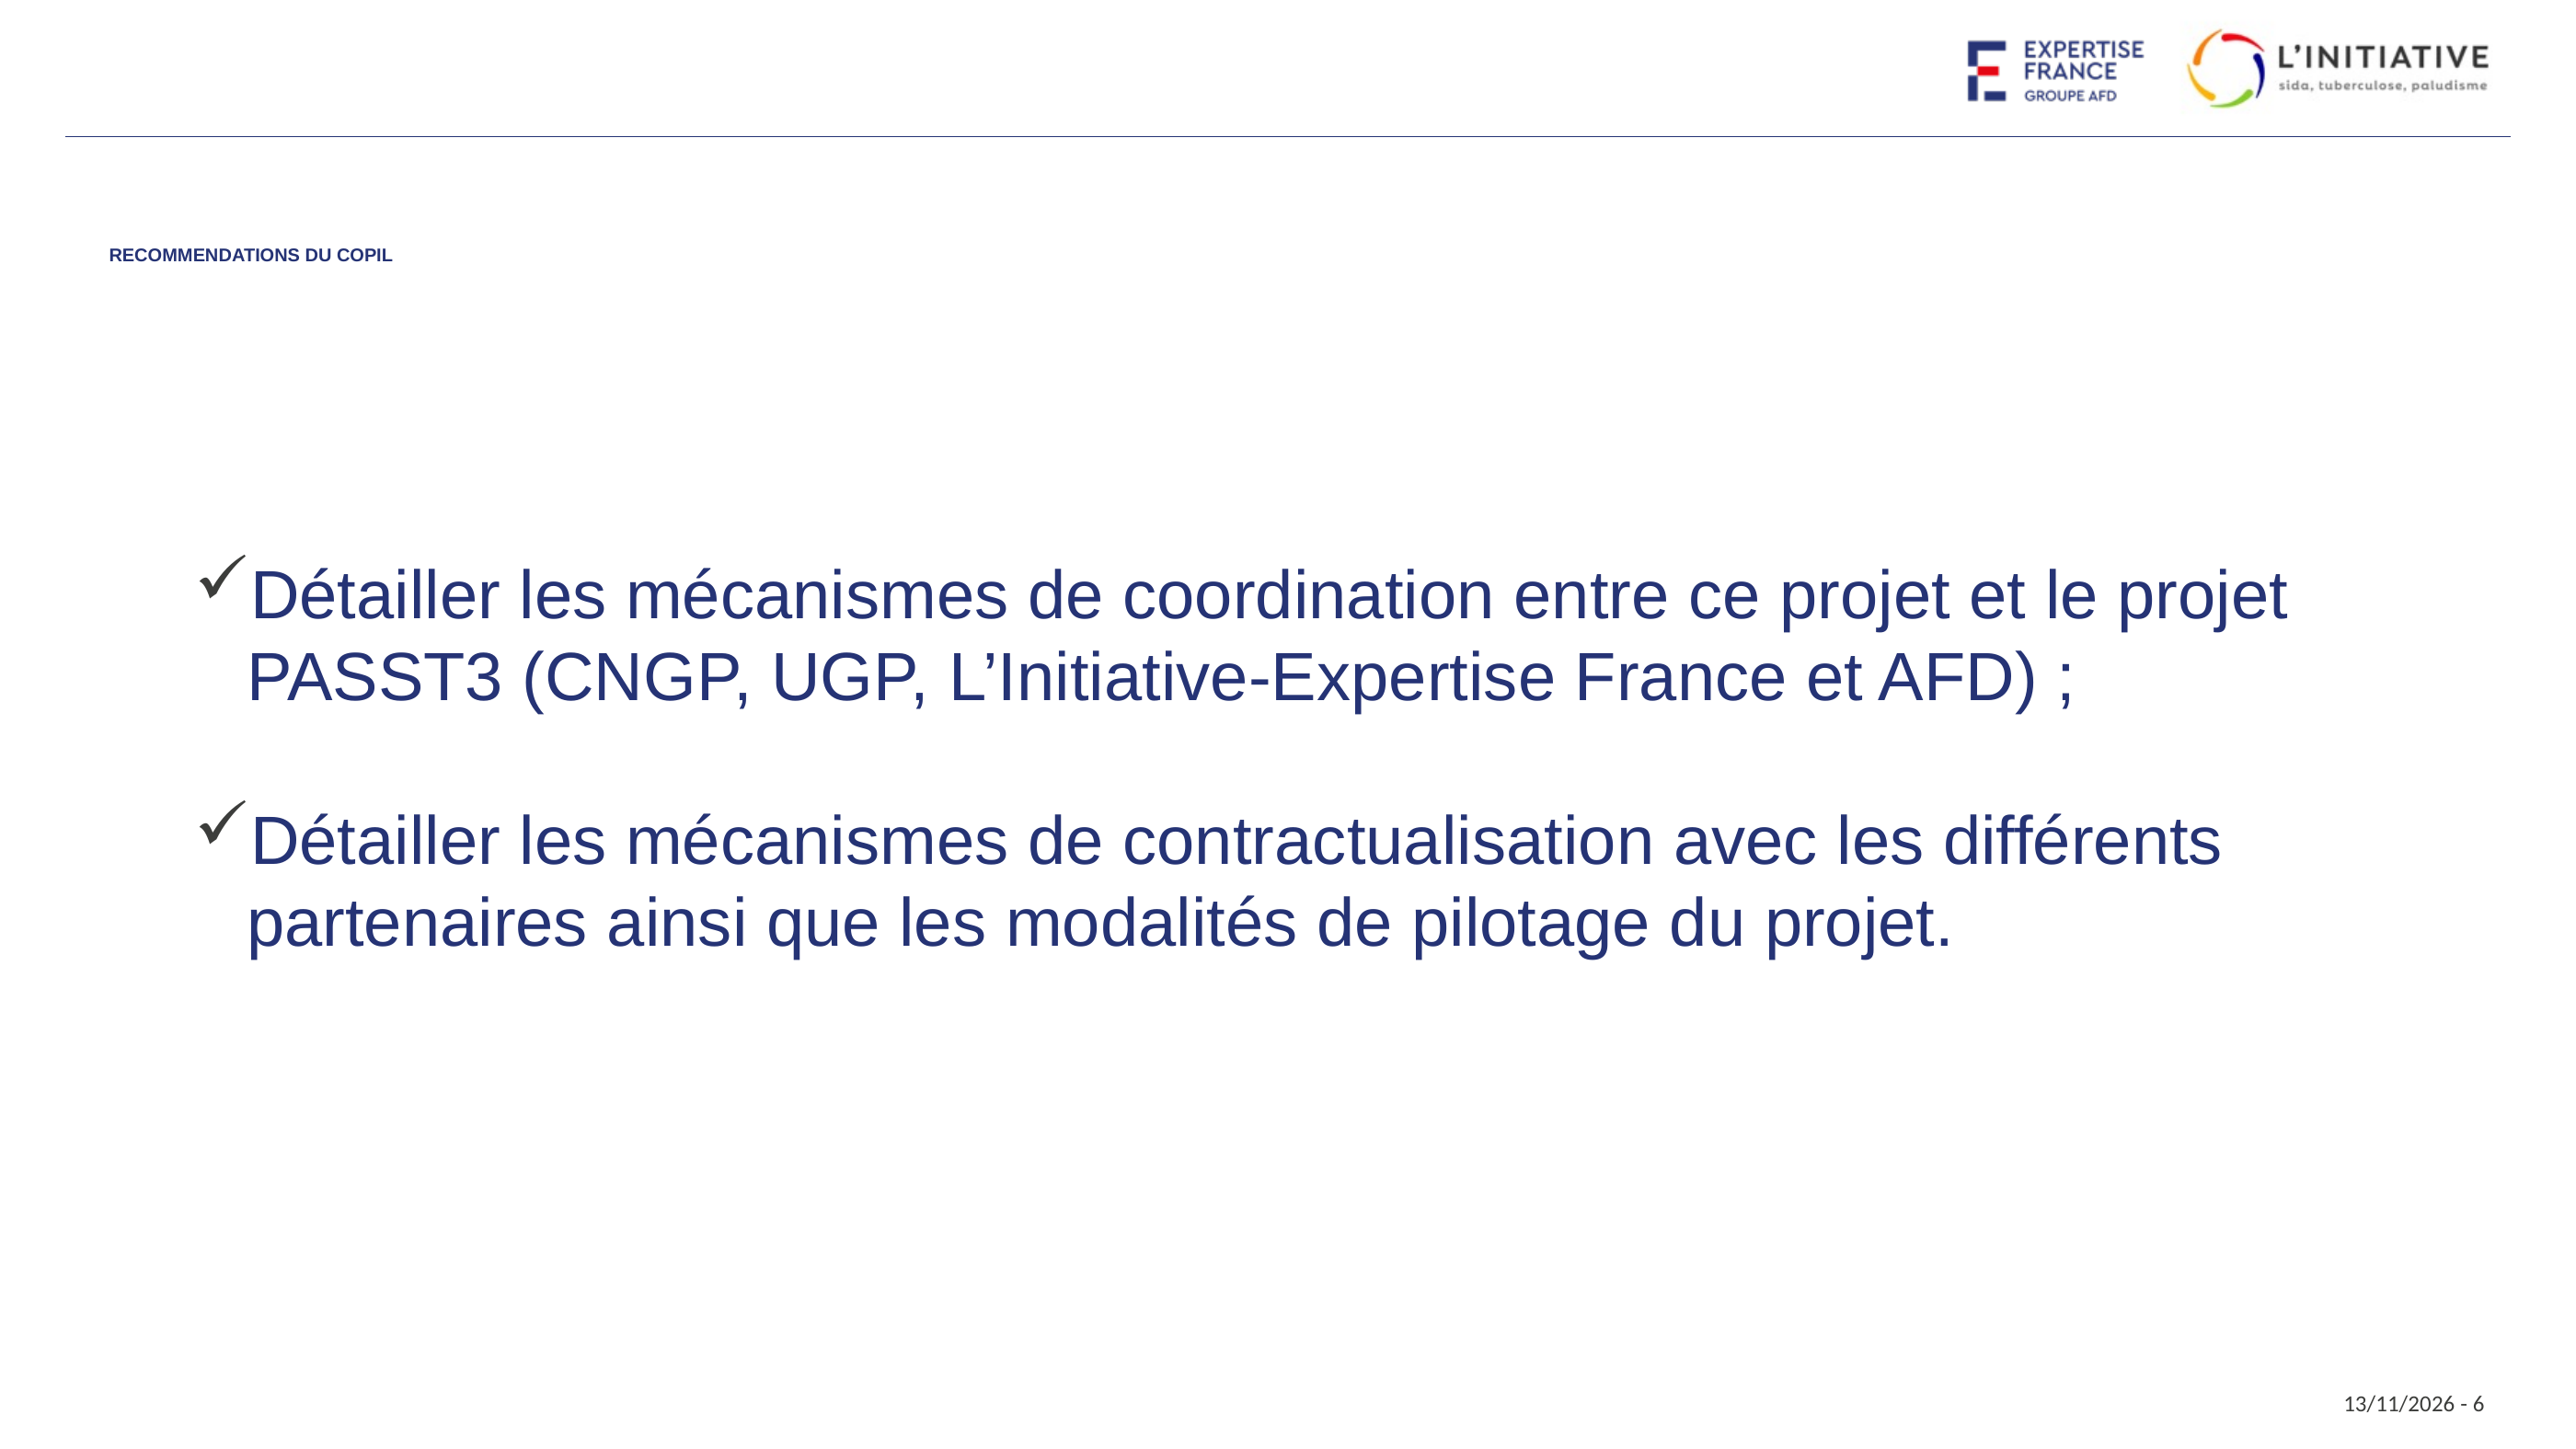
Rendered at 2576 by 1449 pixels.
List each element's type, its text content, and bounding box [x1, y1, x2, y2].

text_box Détailler les mécanismes de coordination entre ce projet et le projet PASST3 (CNGP, UGP, L’Initiative-Expertise France et AFD) ; Détailler les mécanismes de contractualisation avec les différents partenaires ainsi que les modalités de pilotage du projet. [180, 479, 2479, 972]
picture [1949, 0, 2519, 137]
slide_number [956, 1363, 2499, 1442]
text_box RECOMMENDATIONS du copil [95, 239, 2426, 318]
